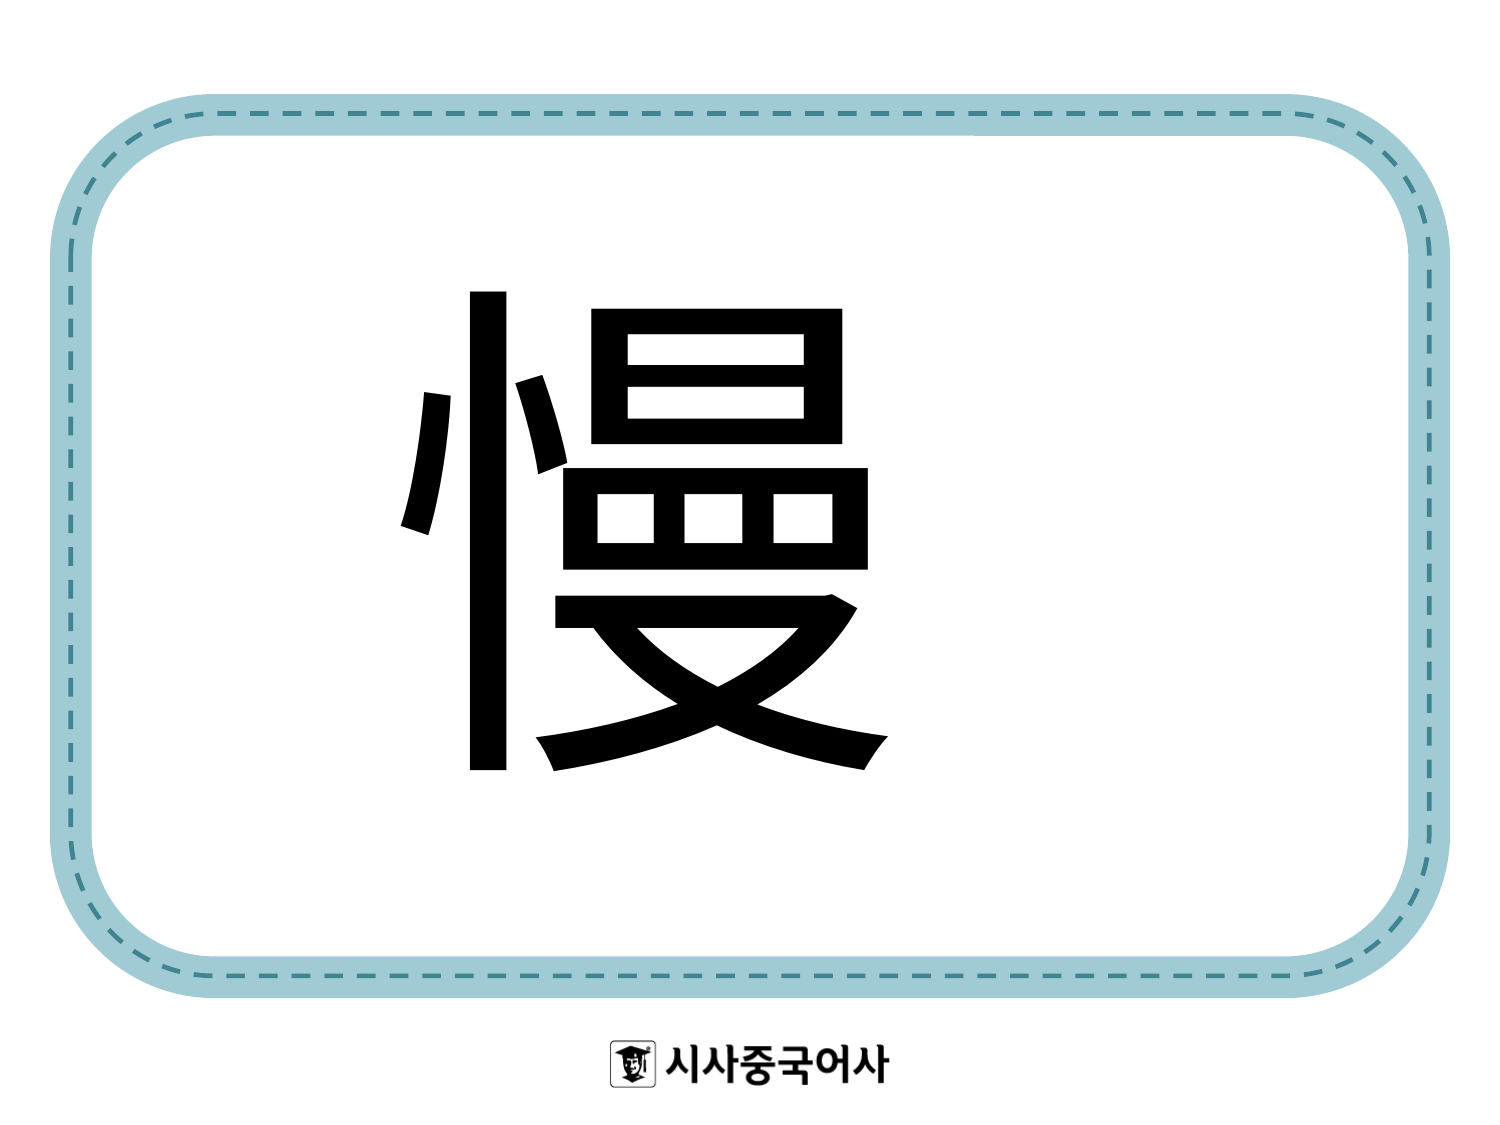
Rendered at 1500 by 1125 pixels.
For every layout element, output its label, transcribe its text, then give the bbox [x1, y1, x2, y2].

text_box 慢 [145, 189, 1354, 853]
picture [602, 1034, 898, 1094]
